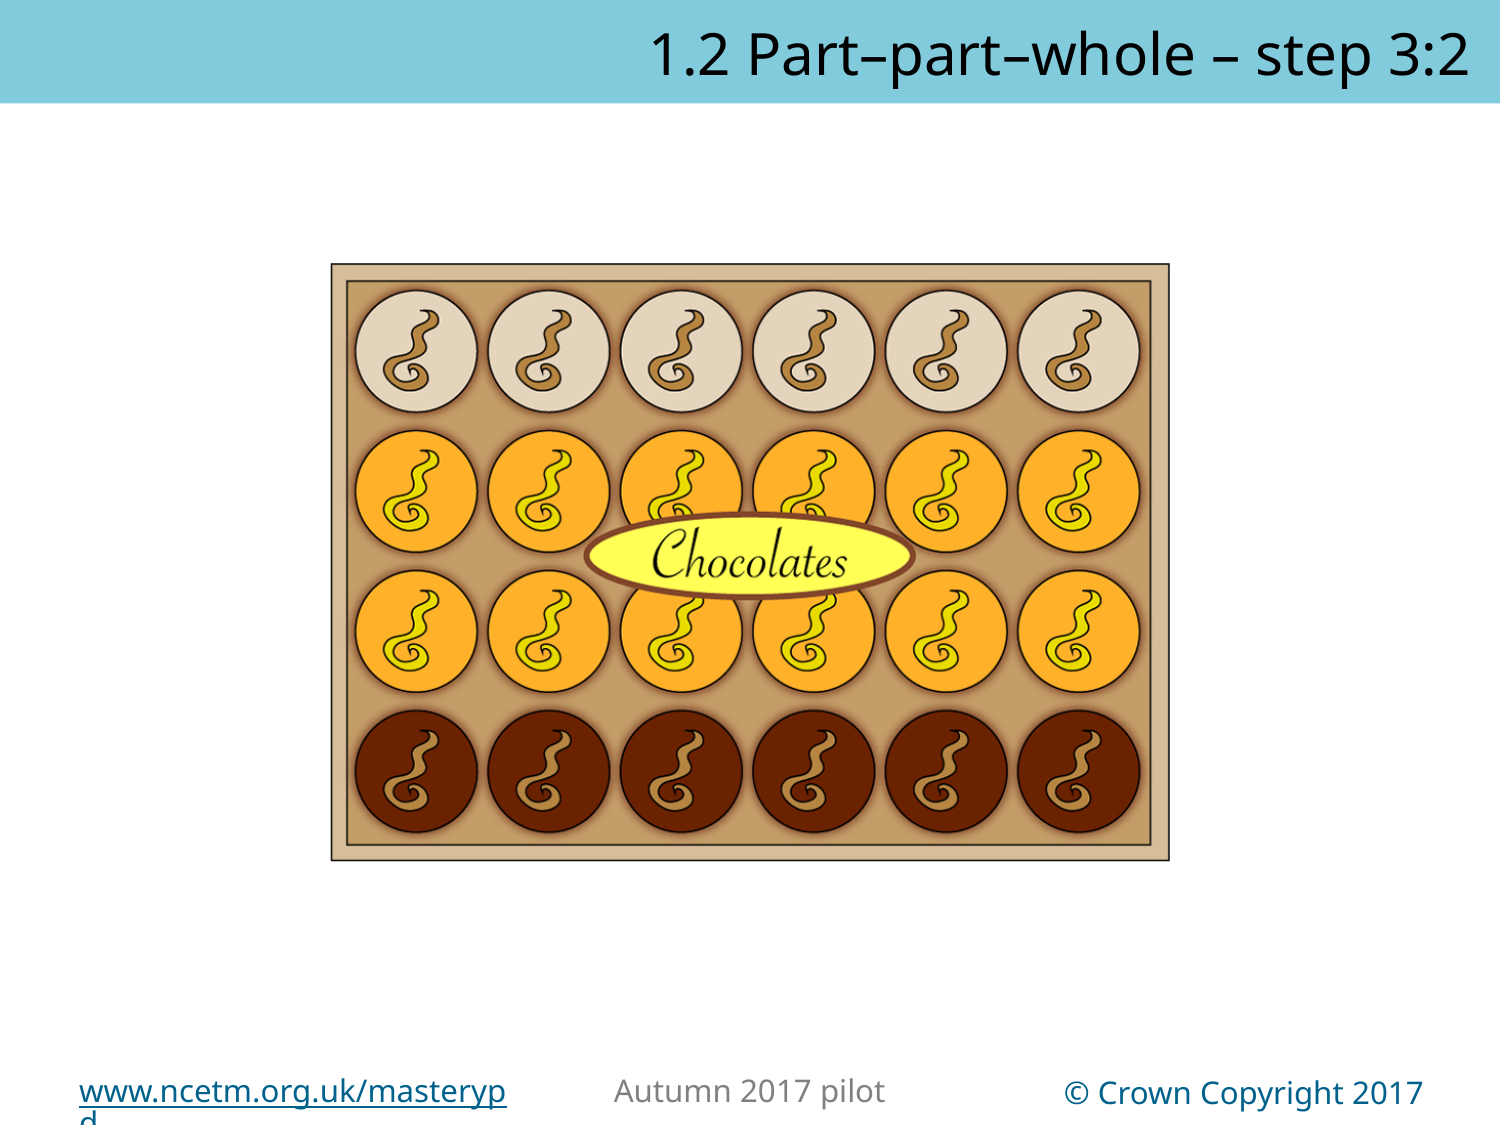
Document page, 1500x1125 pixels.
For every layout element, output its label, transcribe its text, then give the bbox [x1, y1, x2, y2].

list 1.2 Part–part–whole – step 3:2 [0, 0, 1500, 104]
picture [330, 263, 1170, 862]
